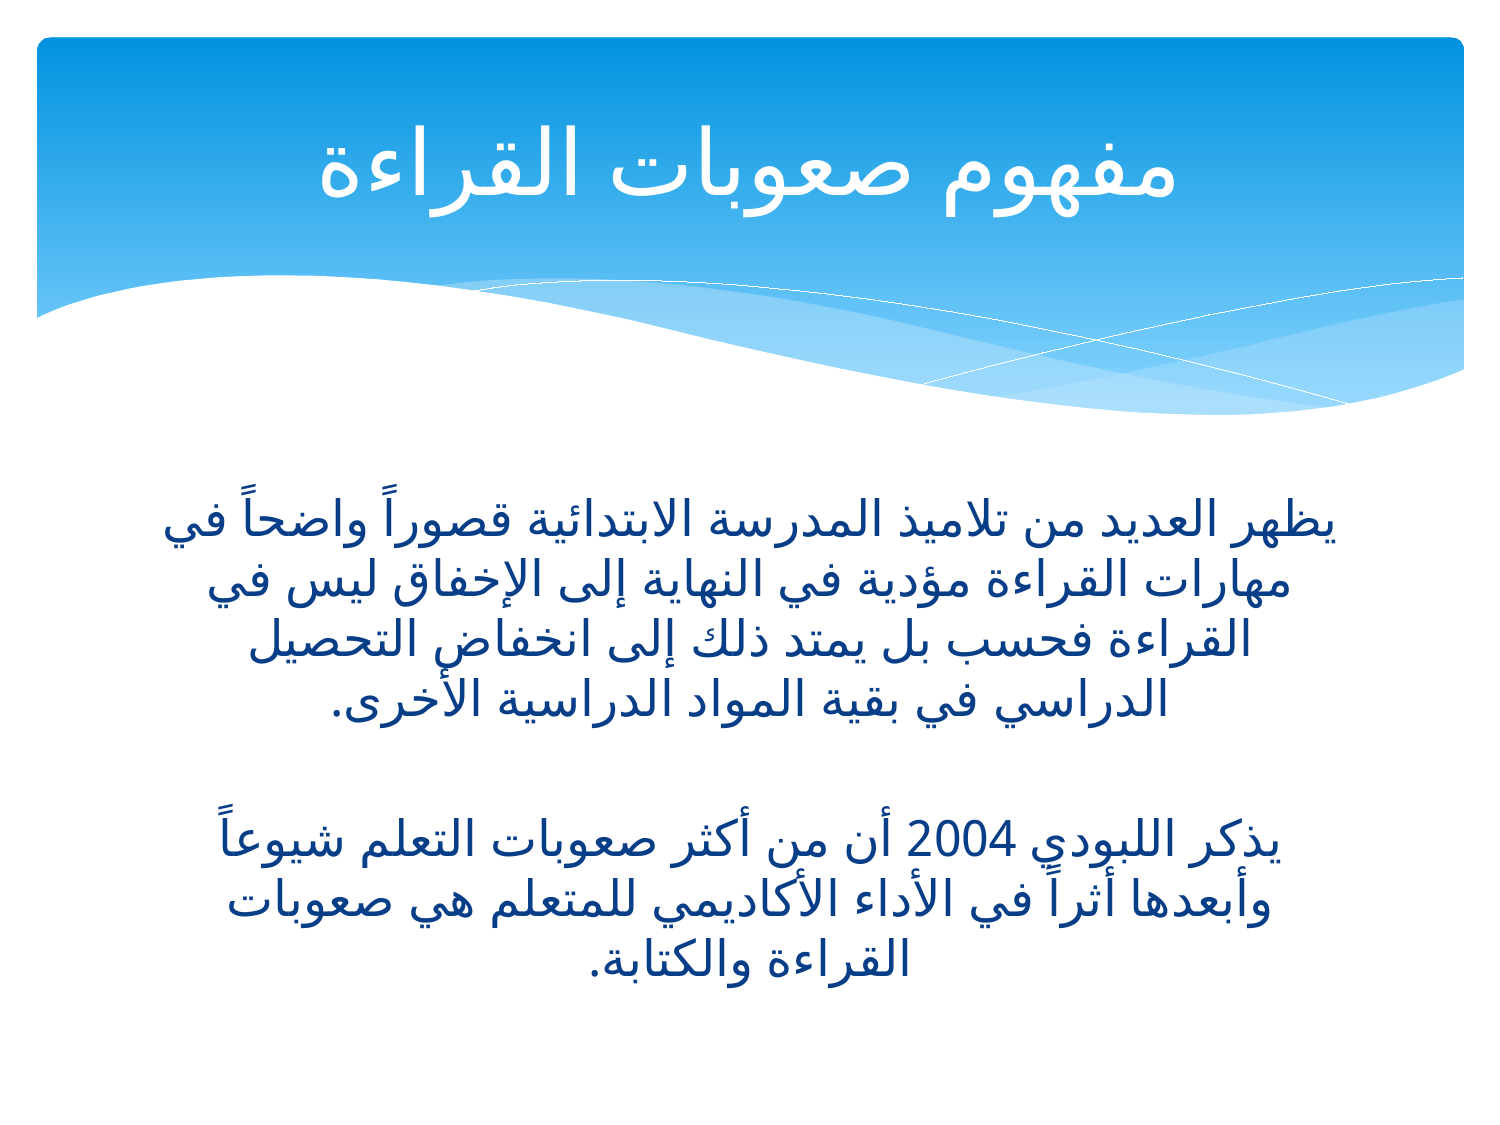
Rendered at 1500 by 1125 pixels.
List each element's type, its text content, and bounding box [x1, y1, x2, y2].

title مفهوم صعوبات القراءة [75, 55, 1425, 261]
list يظهر العديد من تلاميذ المدرسة الابتدائية قصوراً واضحاً في مهارات القراءة مؤدية في النهاية إلى الإخفاق ليس في القراءة فحسب بل يمتد ذلك إلى انخفاض التحصيل الدراسي في بقية المواد الدراسية الأخرى. يذكر اللبودي 2004 أن من أكثر صعوبات التعلم شيوعاً وأبعدها أثراً في الأداء الأكاديمي للمتعلم هي صعوبات القراءة والكتابة. [143, 408, 1359, 1071]
